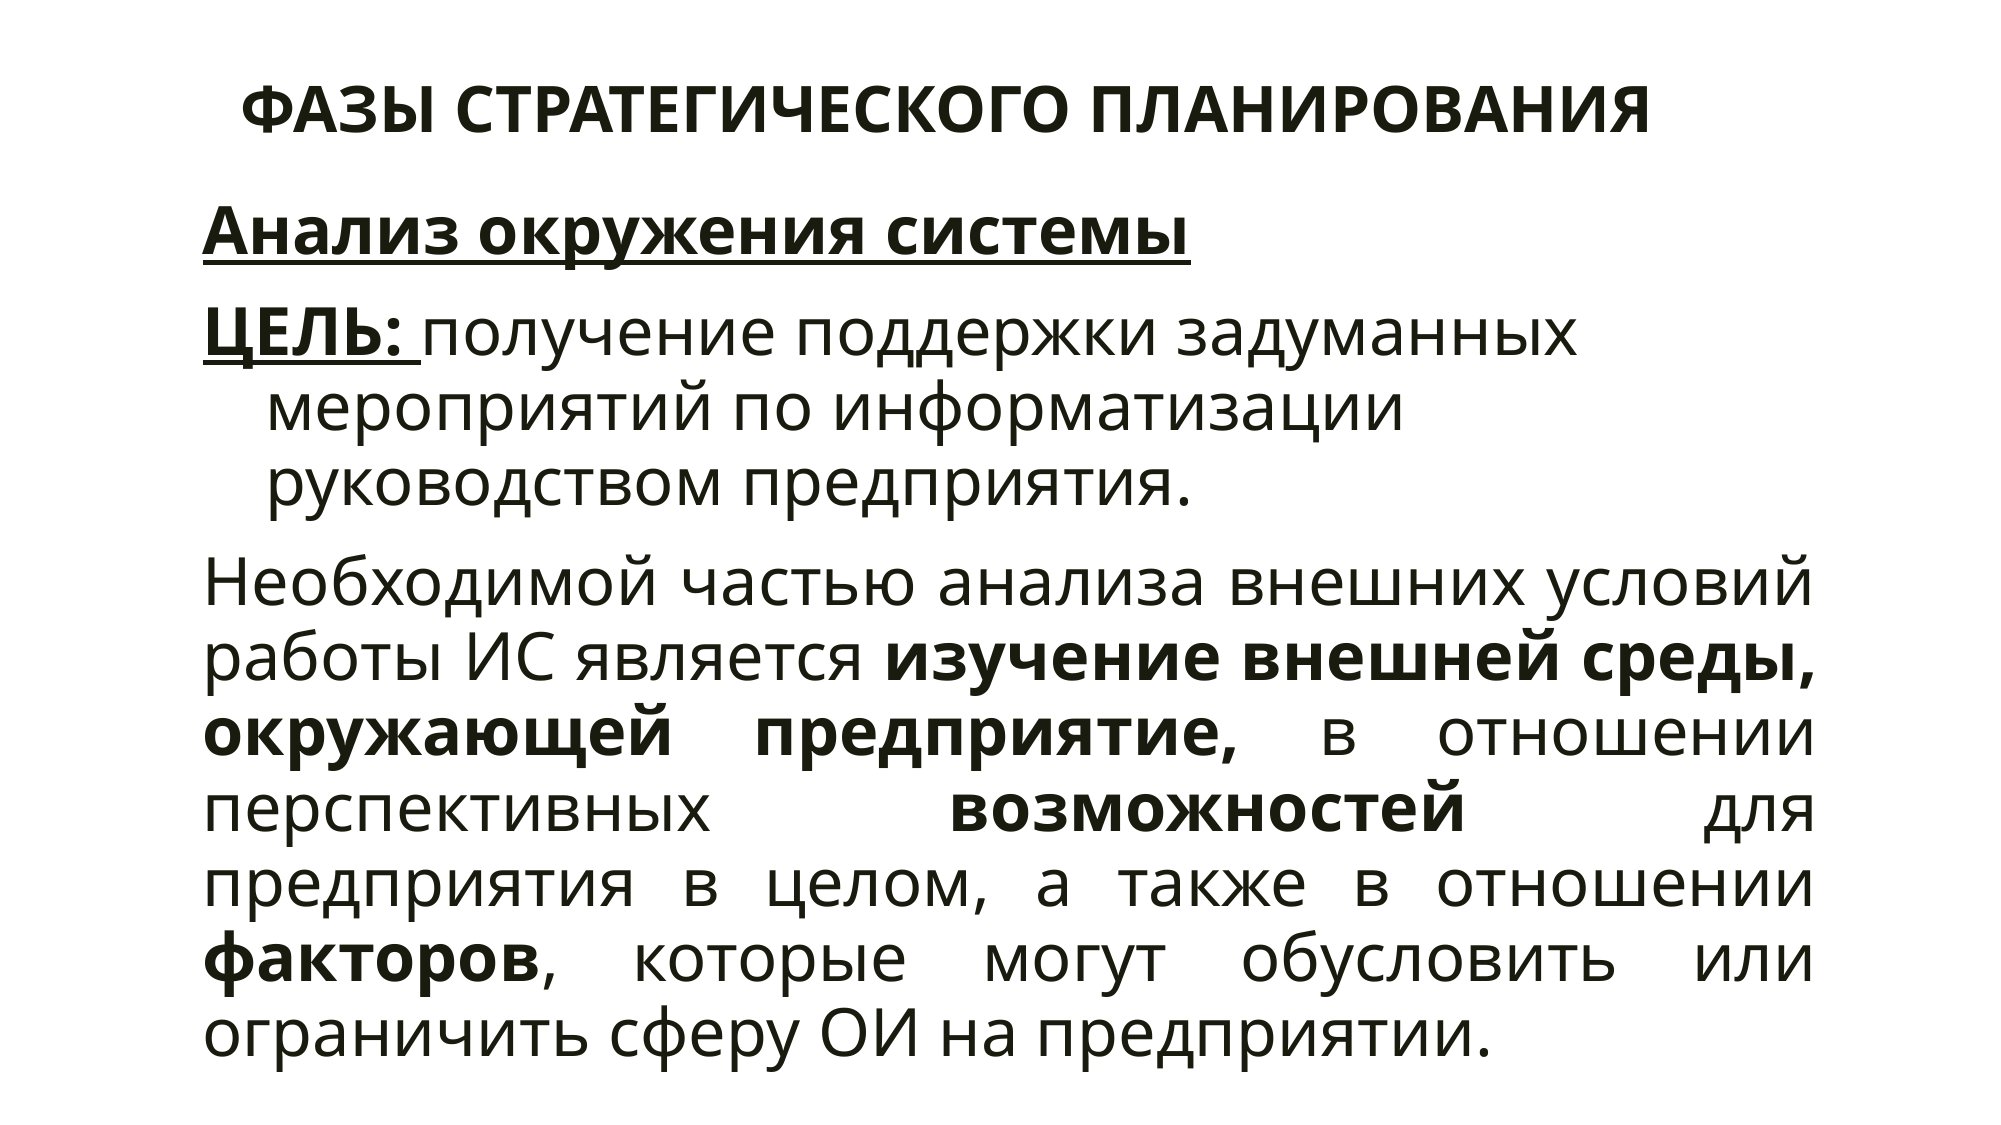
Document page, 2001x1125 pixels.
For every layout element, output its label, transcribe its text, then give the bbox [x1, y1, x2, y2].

list Анализ окружения системы ЦЕЛЬ: получение поддержки задуманных мероприятий по информатизации руководством предприятия. Необходимой частью анализа внешних условий работы ИС является изучение внешней среды, окружающей предприятие, в отношении перспективных возможностей для предприятия в целом, а также в отношении факторов, которые могут обусловить или ограничить сферу ОИ на предприятии. [187, 187, 1833, 1008]
title ФАЗЫ СТРАТЕГИЧЕСКОГО ПЛАНИРОВАНИЯ [225, 70, 1800, 187]
